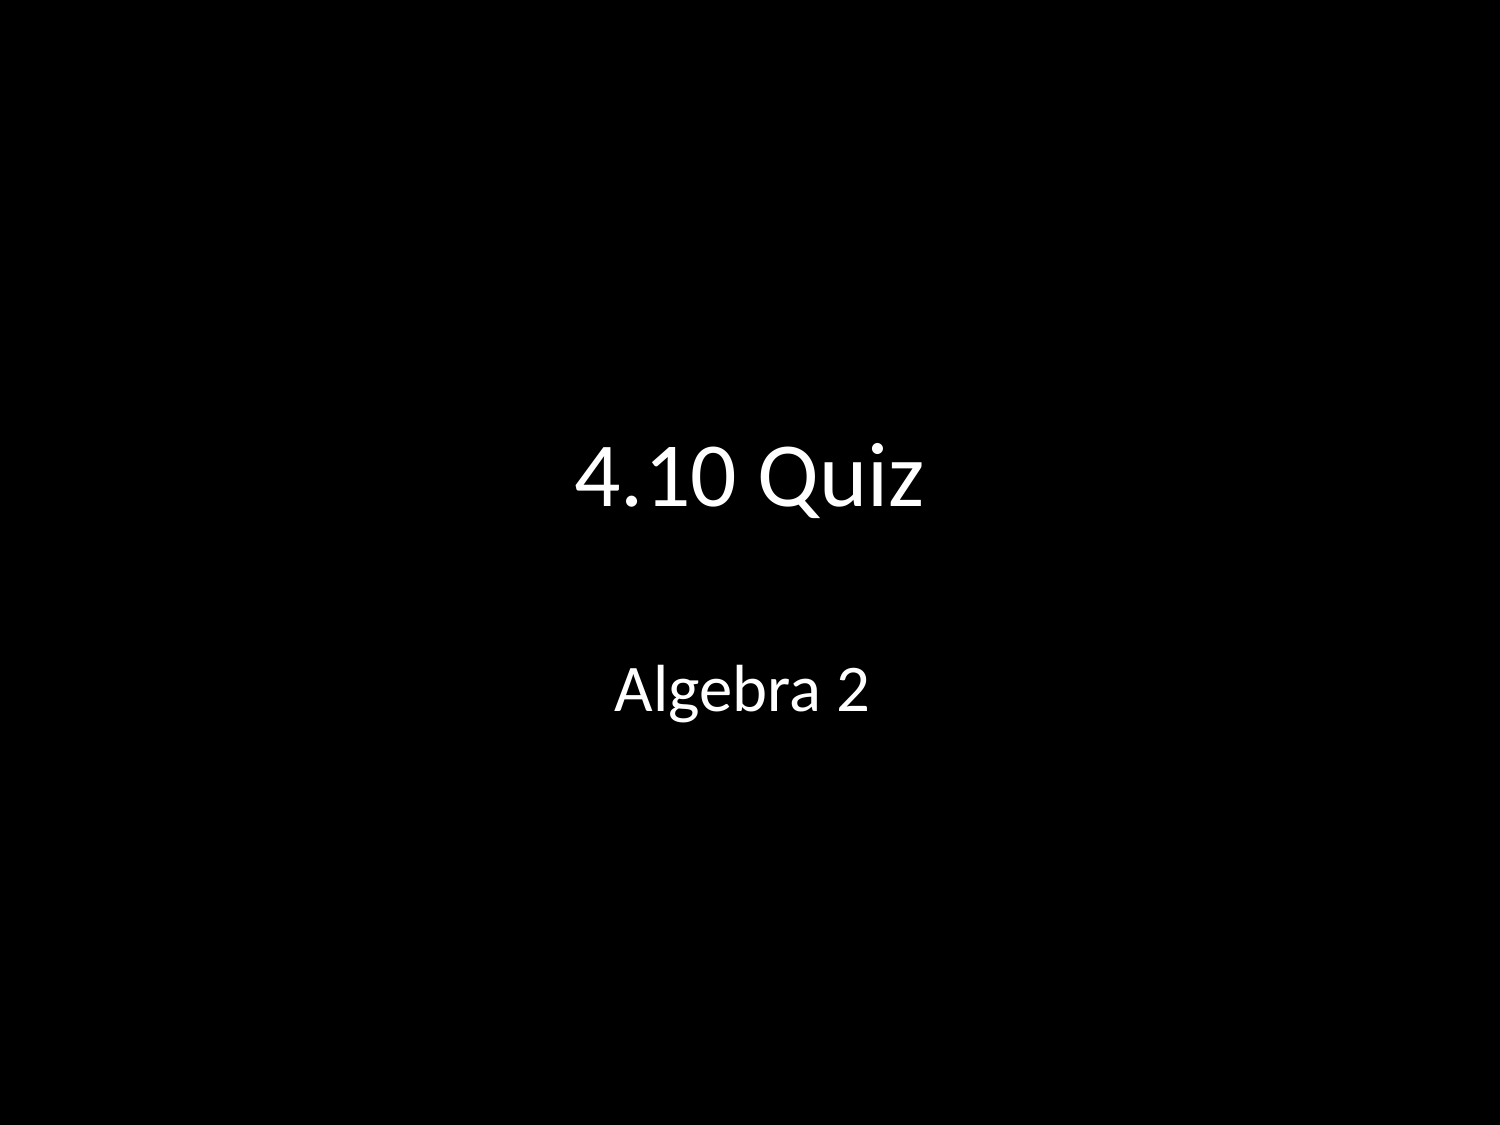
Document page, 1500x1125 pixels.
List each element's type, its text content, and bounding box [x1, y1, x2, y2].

title 4.10 Quiz [112, 349, 1388, 591]
subtitle Algebra 2 [225, 637, 1275, 925]
